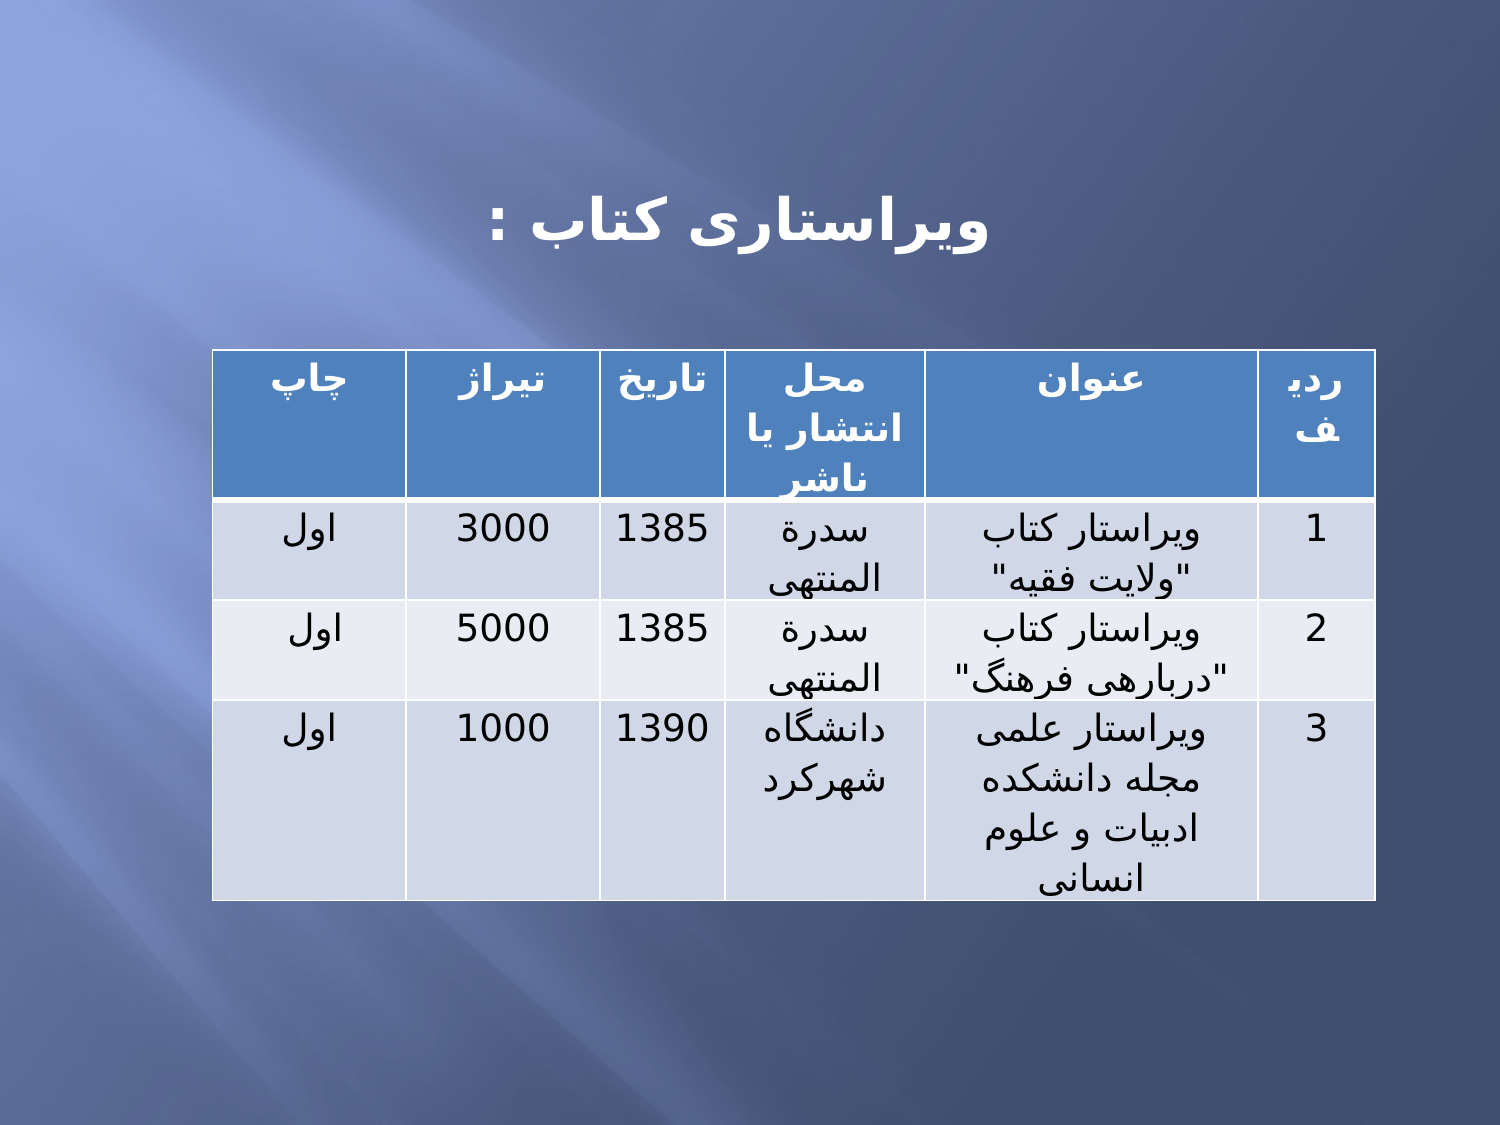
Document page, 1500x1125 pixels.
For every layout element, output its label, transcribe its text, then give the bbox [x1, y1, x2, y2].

table_cell سدرة المنتهی [726, 503, 924, 599]
table_cell ویراستار علمی مجله دانشکده ادبیات و علوم انسانی [926, 701, 1257, 900]
table_cell دانشگاه شهرکرد [726, 701, 924, 900]
table_header ردیف [1259, 351, 1374, 497]
table_cell ویراستار کتاب "ولایت فقیه" [926, 503, 1257, 599]
table_cell اول [213, 701, 405, 900]
table_cell 5000 [407, 601, 599, 699]
table_header چاپ [213, 351, 405, 497]
table_cell 1390 [601, 701, 724, 900]
table_cell 3000 [407, 503, 599, 599]
table_cell 1000 [407, 701, 599, 900]
table_cell اول [213, 601, 405, 699]
table_cell 1385 [601, 503, 724, 599]
table_cell 1385 [601, 601, 724, 699]
table_header تاریخ [601, 351, 724, 497]
list ویراستاری کتاب : [75, 93, 1425, 1038]
table_cell ویراستار کتاب "درباره­ی فرهنگ" [926, 601, 1257, 699]
table_cell 1 [1259, 503, 1374, 599]
table_cell سدرة المنتهی [726, 601, 924, 699]
table_header تیراژ [407, 351, 599, 497]
table_cell 3 [1259, 701, 1374, 900]
table_header محل انتشار یا ناشر [726, 351, 924, 497]
table_cell 2 [1259, 601, 1374, 699]
table_header عنوان [926, 351, 1257, 497]
table_cell اول [213, 503, 405, 599]
